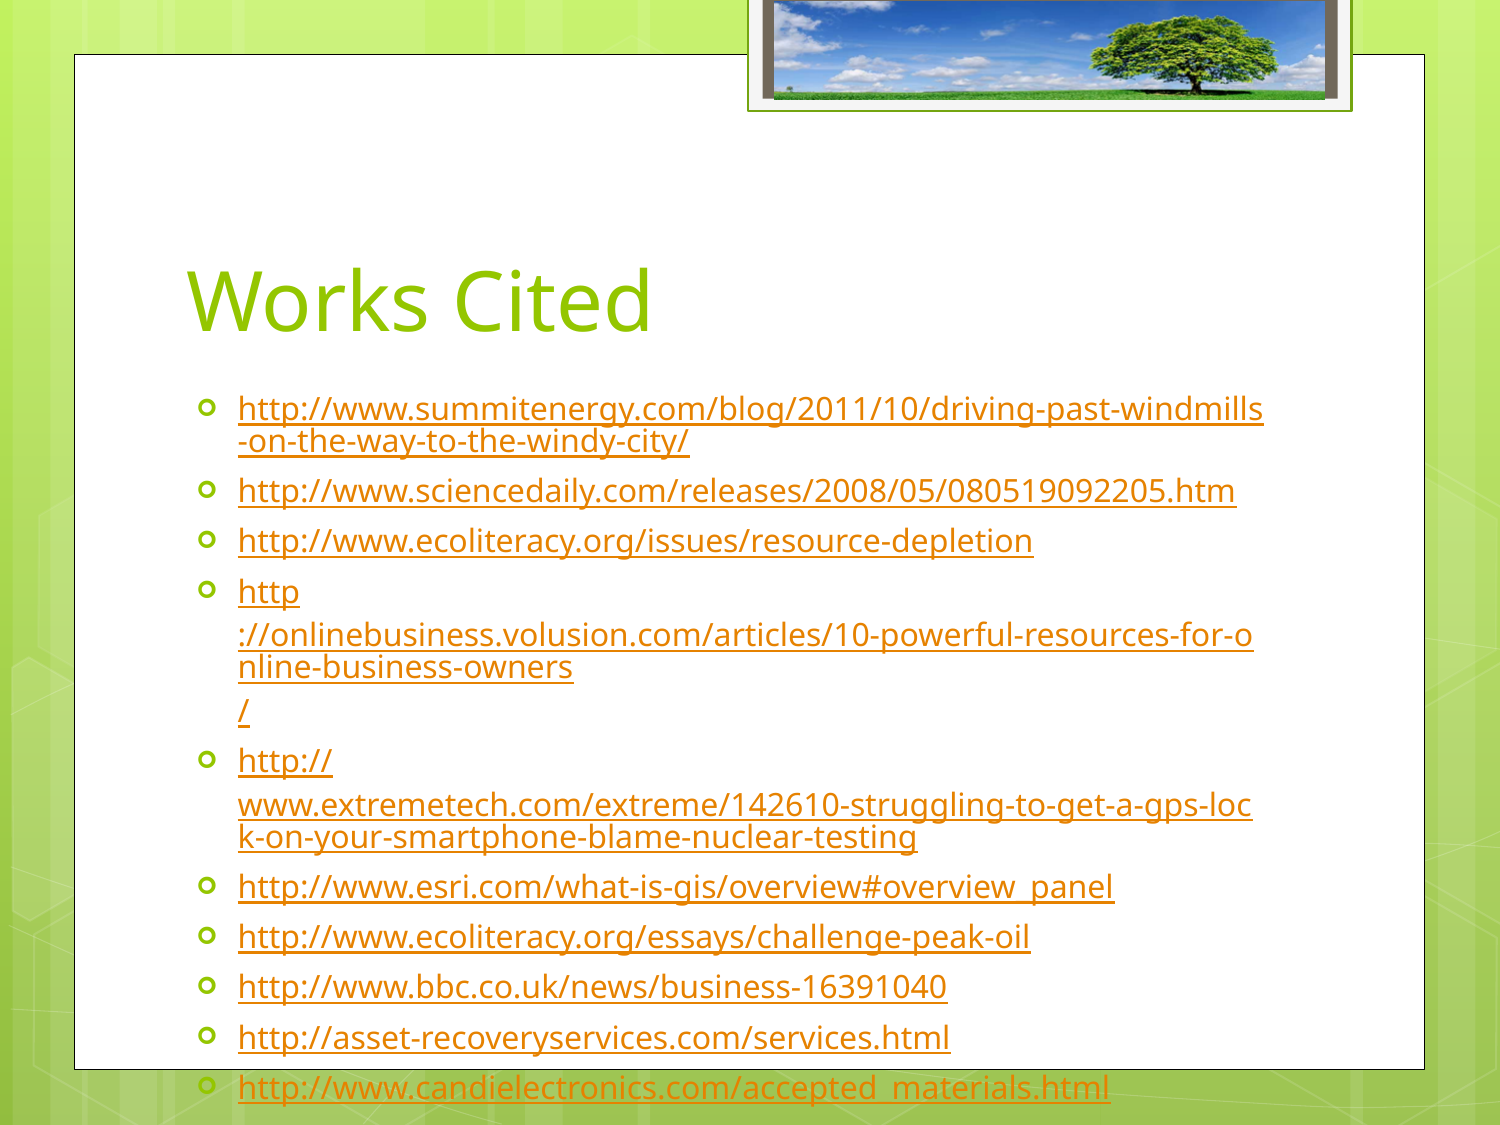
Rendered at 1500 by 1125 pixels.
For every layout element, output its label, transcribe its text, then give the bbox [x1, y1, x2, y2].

title Works Cited [171, 168, 1324, 357]
picture [774, 1, 1326, 100]
list http://www.summitenergy.com/blog/2011/10/driving-past-windmills-on-the-way-to-the-windy-city/ http://www.sciencedaily.com/releases/2008/05/080519092205.htm http://www.ecoliteracy.org/issues/resource-depletion http://onlinebusiness.volusion.com/articles/10-powerful-resources-for-online-business-owners/ http://www.extremetech.com/extreme/142610-struggling-to-get-a-gps-lock-on-your-smartphone-blame-nuclear-testing http://www.esri.com/what-is-gis/overview#overview_panel http://www.ecoliteracy.org/essays/challenge-peak-oil http://www.bbc.co.uk/news/business-16391040 http://asset-recoveryservices.com/services.html http://www.candielectronics.com/accepted_materials.html [171, 381, 1283, 1038]
